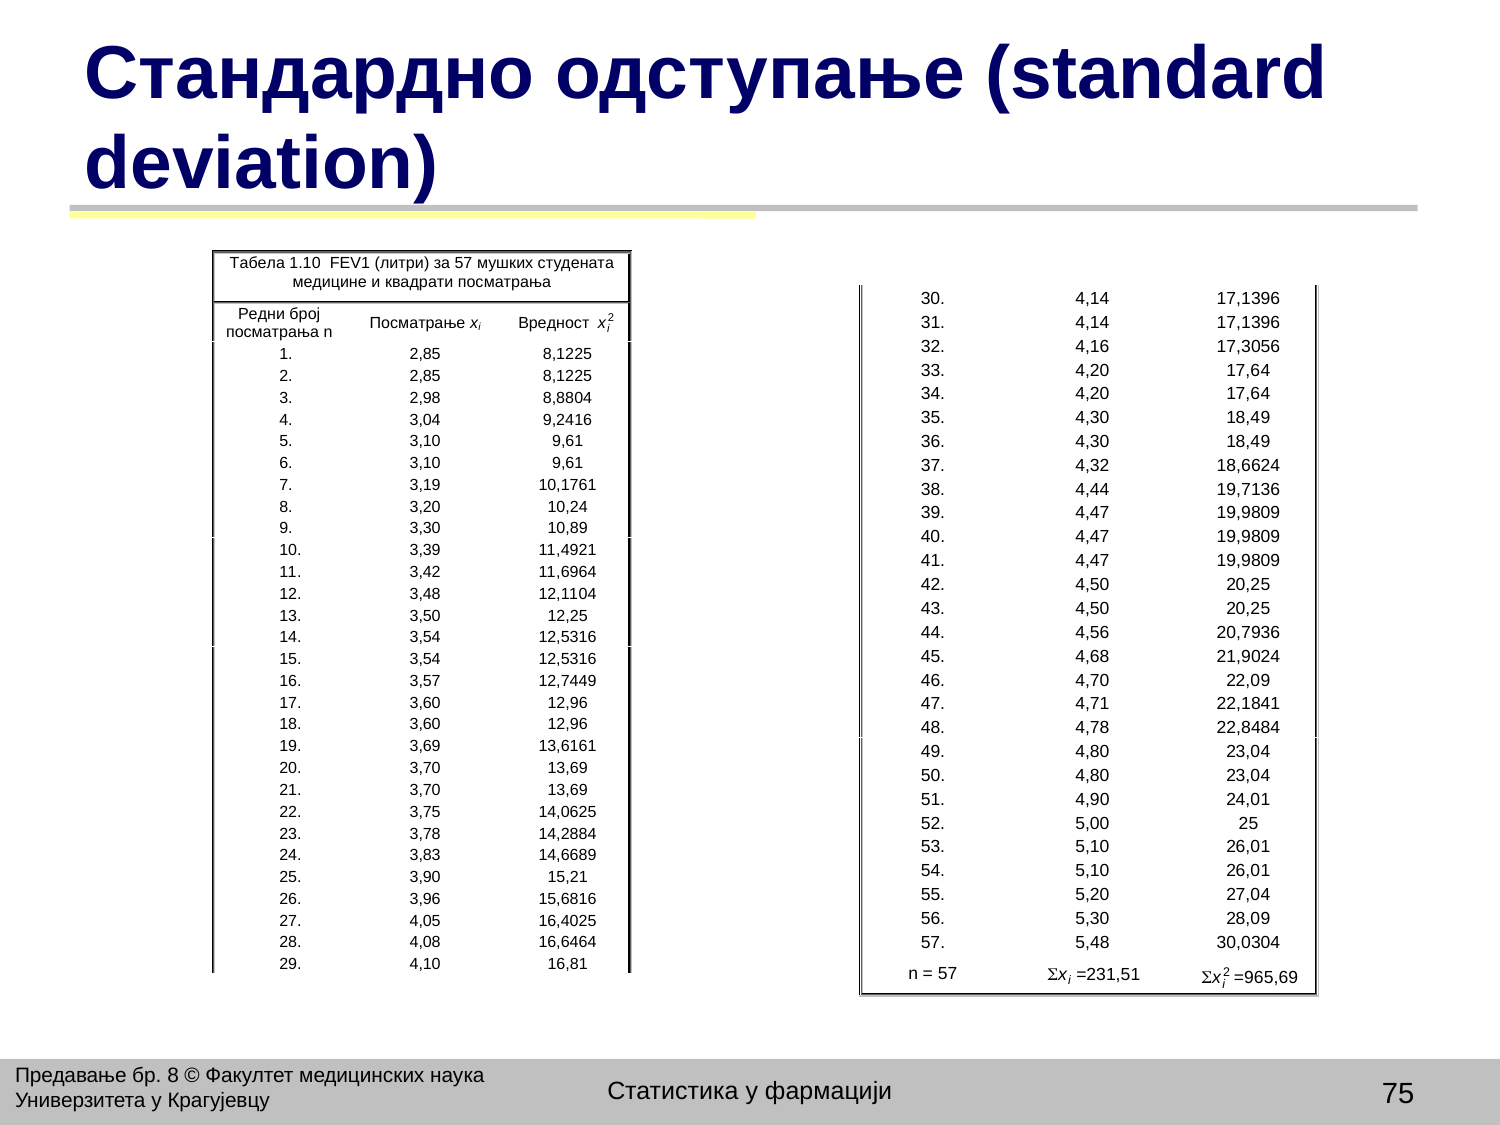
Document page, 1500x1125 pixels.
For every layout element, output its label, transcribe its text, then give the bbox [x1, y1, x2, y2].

slide_number 75 [1079, 1066, 1430, 1125]
slide_number Предавање бр. 8 © Факултет медицинских наука Универзитета у Крагујевцу [0, 1053, 631, 1108]
footer Статистика у фармацији [512, 1066, 988, 1125]
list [676, 284, 1500, 1028]
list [44, 249, 798, 1002]
title Стандардно одступање (standard deviation) [69, 19, 1426, 208]
